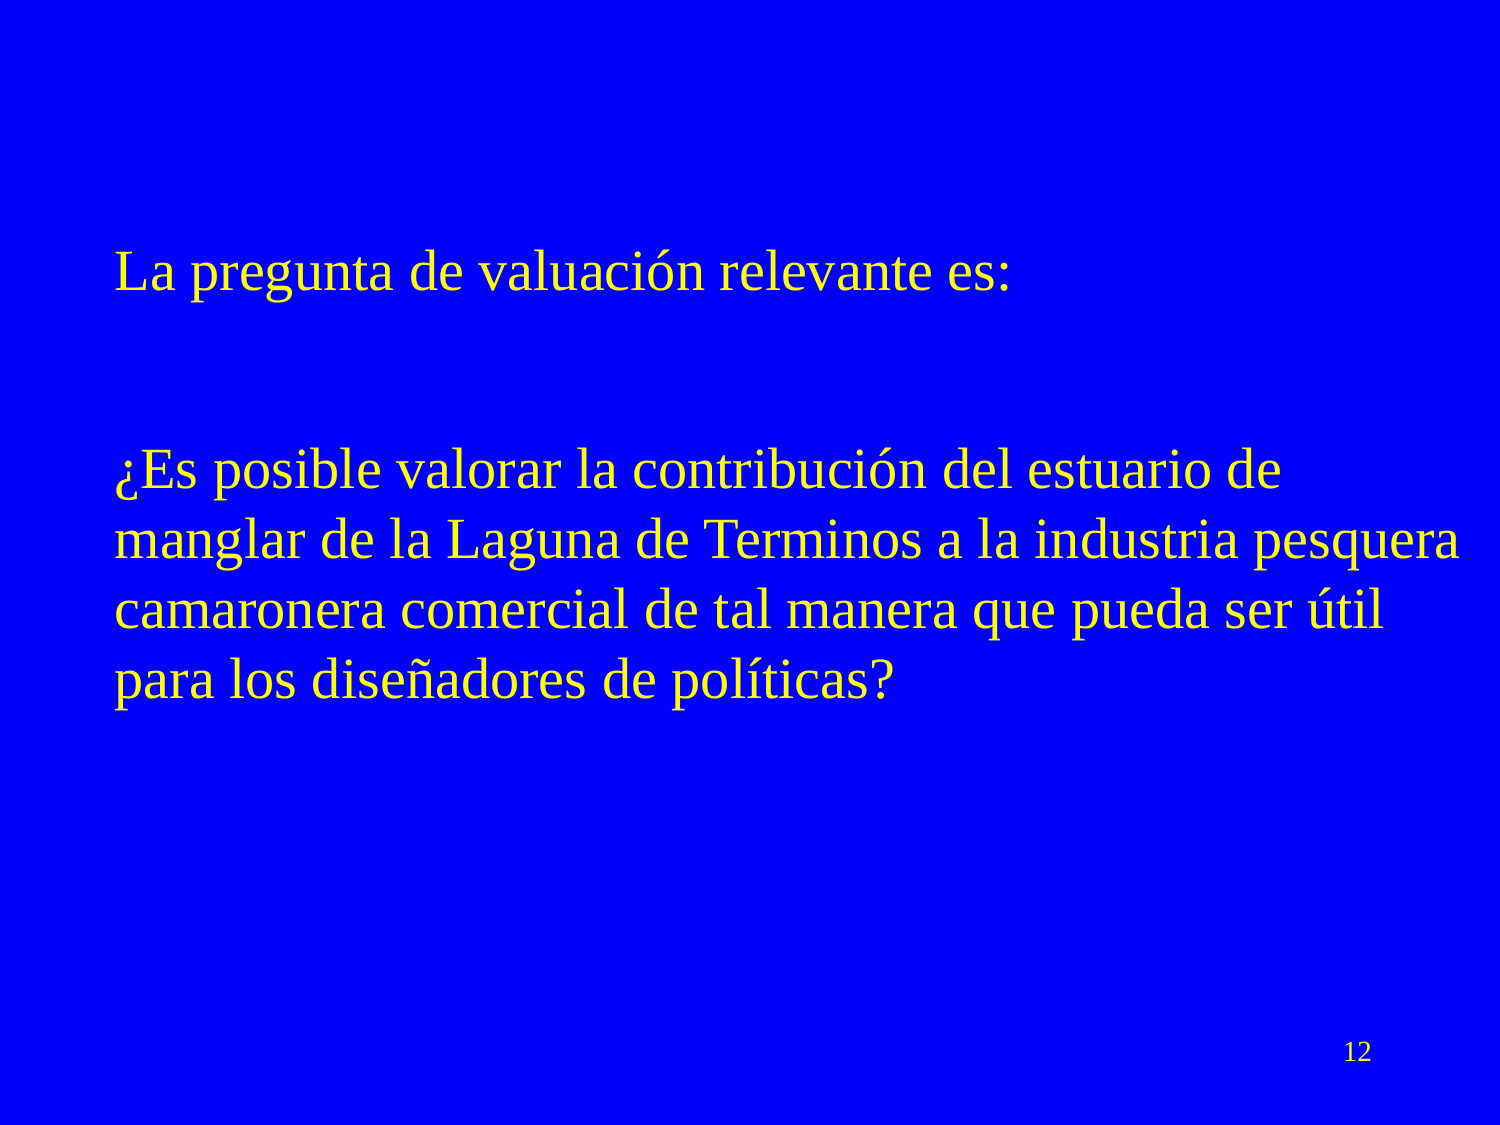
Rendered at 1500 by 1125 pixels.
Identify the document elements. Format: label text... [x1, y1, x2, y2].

text_box La pregunta de valuación relevante es: ¿Es posible valorar la contribución del estuario de manglar de la Laguna de Terminos a la industria pesquera camaronera comercial de tal manera que pueda ser útil para los diseñadores de políticas? [99, 224, 1500, 818]
slide_number 12 [1074, 1024, 1388, 1101]
